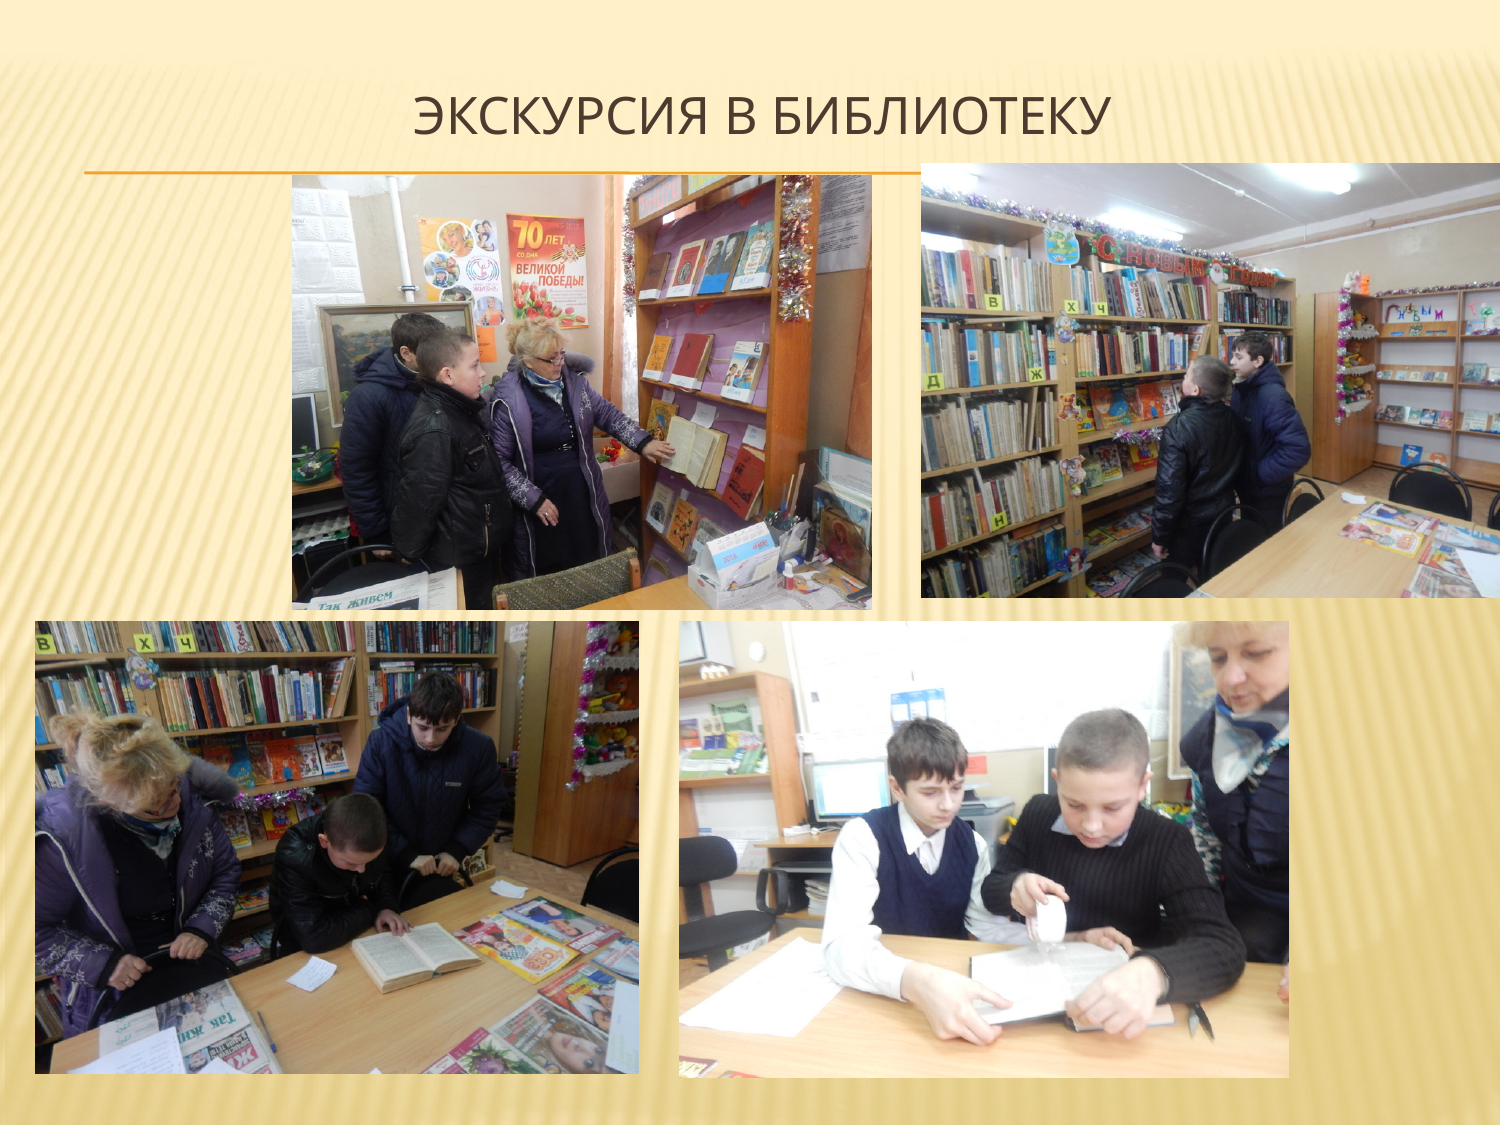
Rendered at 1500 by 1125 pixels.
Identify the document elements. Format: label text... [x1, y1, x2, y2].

picture [921, 163, 1500, 598]
picture [679, 620, 1290, 1079]
picture [34, 620, 639, 1074]
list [292, 175, 872, 610]
title ЭКСКУРСИЯ В БИБЛИОТЕКУ [50, 75, 1475, 153]
